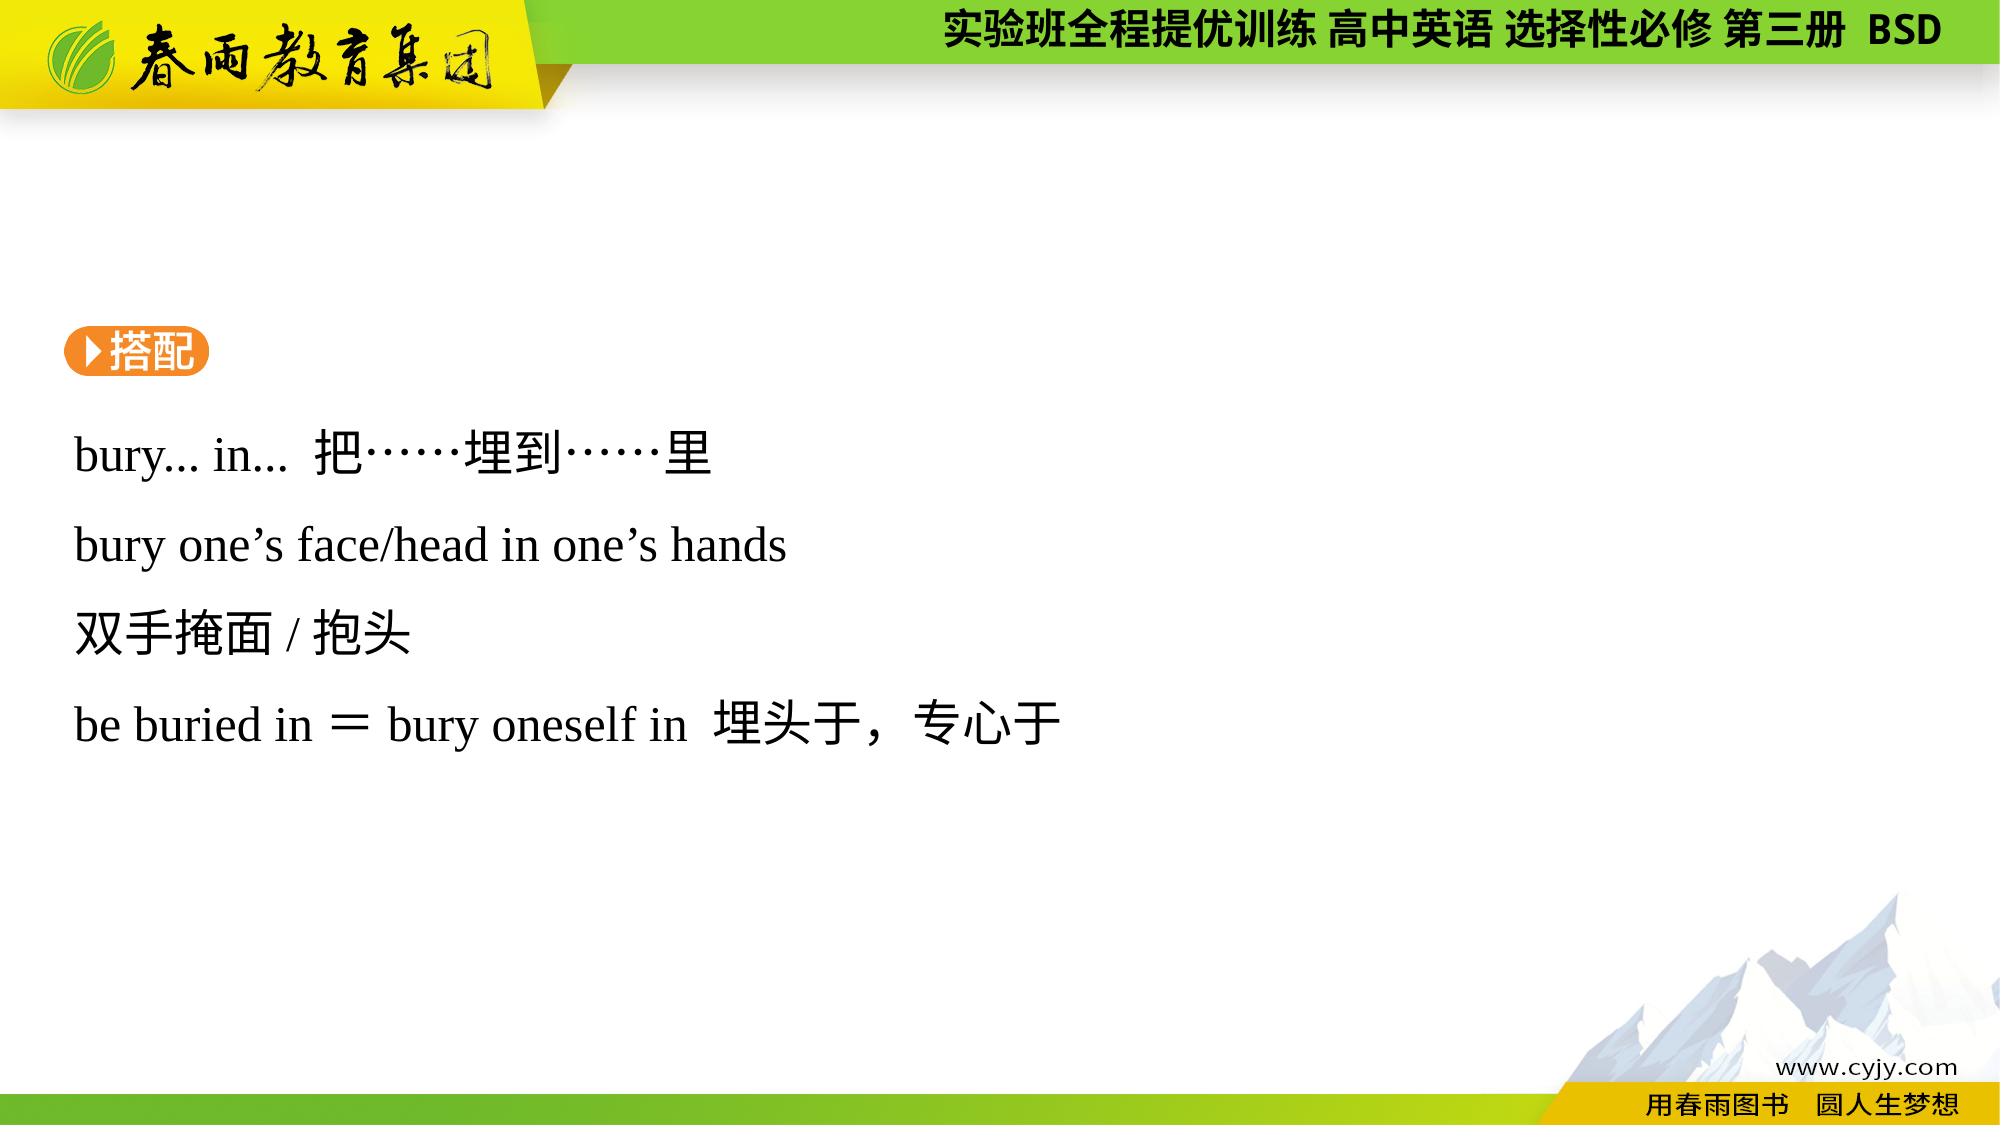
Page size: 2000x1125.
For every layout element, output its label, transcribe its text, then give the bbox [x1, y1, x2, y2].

list bury... in... 把……埋到……里 bury one’s face/head in one’s hands 双手掩面/抱头 be buried in＝bury oneself in 埋头于，专心于 [59, 383, 1944, 751]
picture [0, 0, 2000, 1125]
